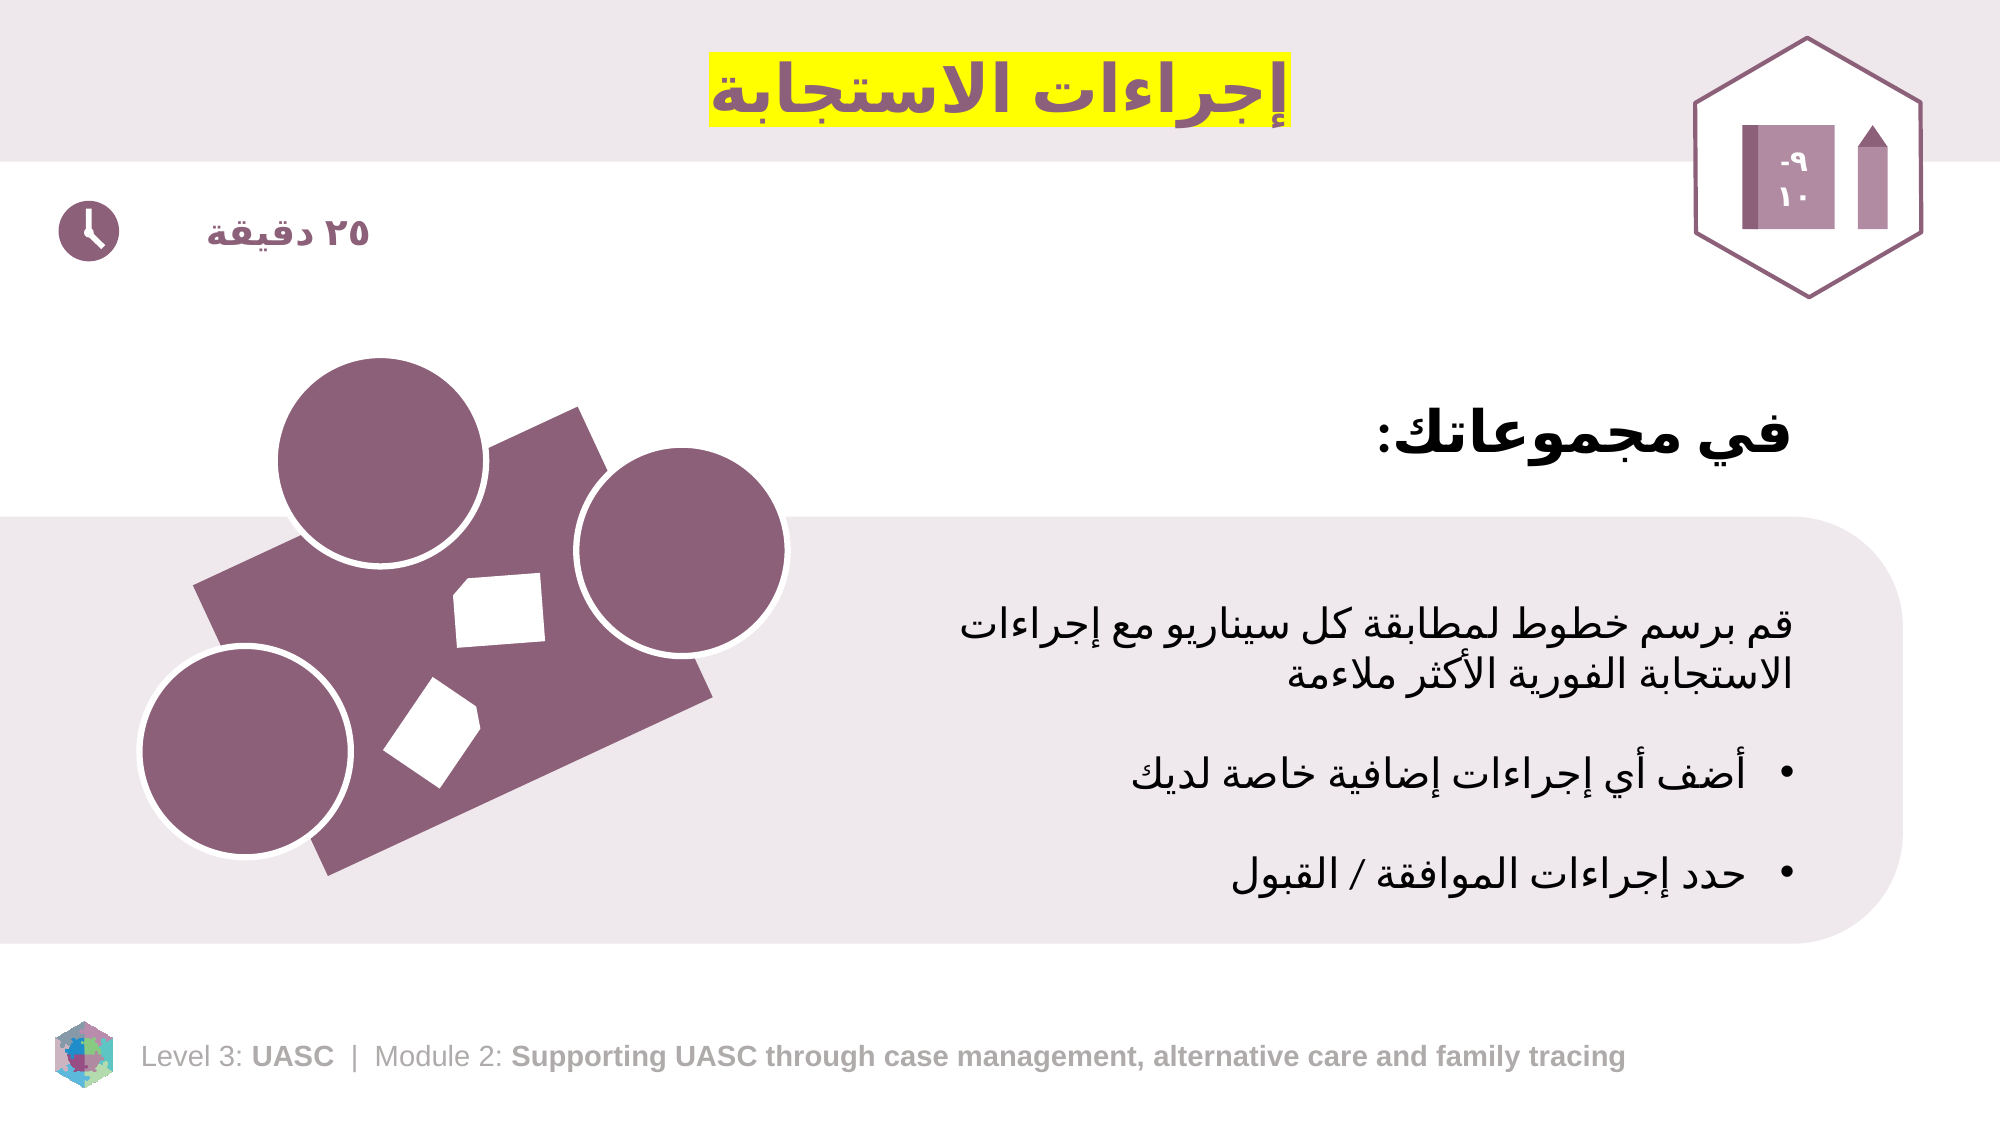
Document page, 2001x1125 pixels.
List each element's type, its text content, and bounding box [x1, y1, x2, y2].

text_box في مجموعاتك: [915, 386, 1810, 472]
picture [55, 1021, 113, 1088]
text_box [82, 345, 775, 806]
text_box ٢٥ دقيقة [130, 200, 386, 260]
text_box [0, 514, 1905, 946]
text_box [1677, 55, 1939, 281]
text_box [58, 200, 120, 262]
text_box قم برسم خطوط لمطابقة كل سيناريو مع إجراءات الاستجابة الفورية الأكثر ملاءمة أضف أي إجراءات إضافية خاصة لديك حدد إجراءات الموافقة / القبول [915, 588, 1810, 904]
title إجراءات الاستجابة [137, 19, 1863, 163]
